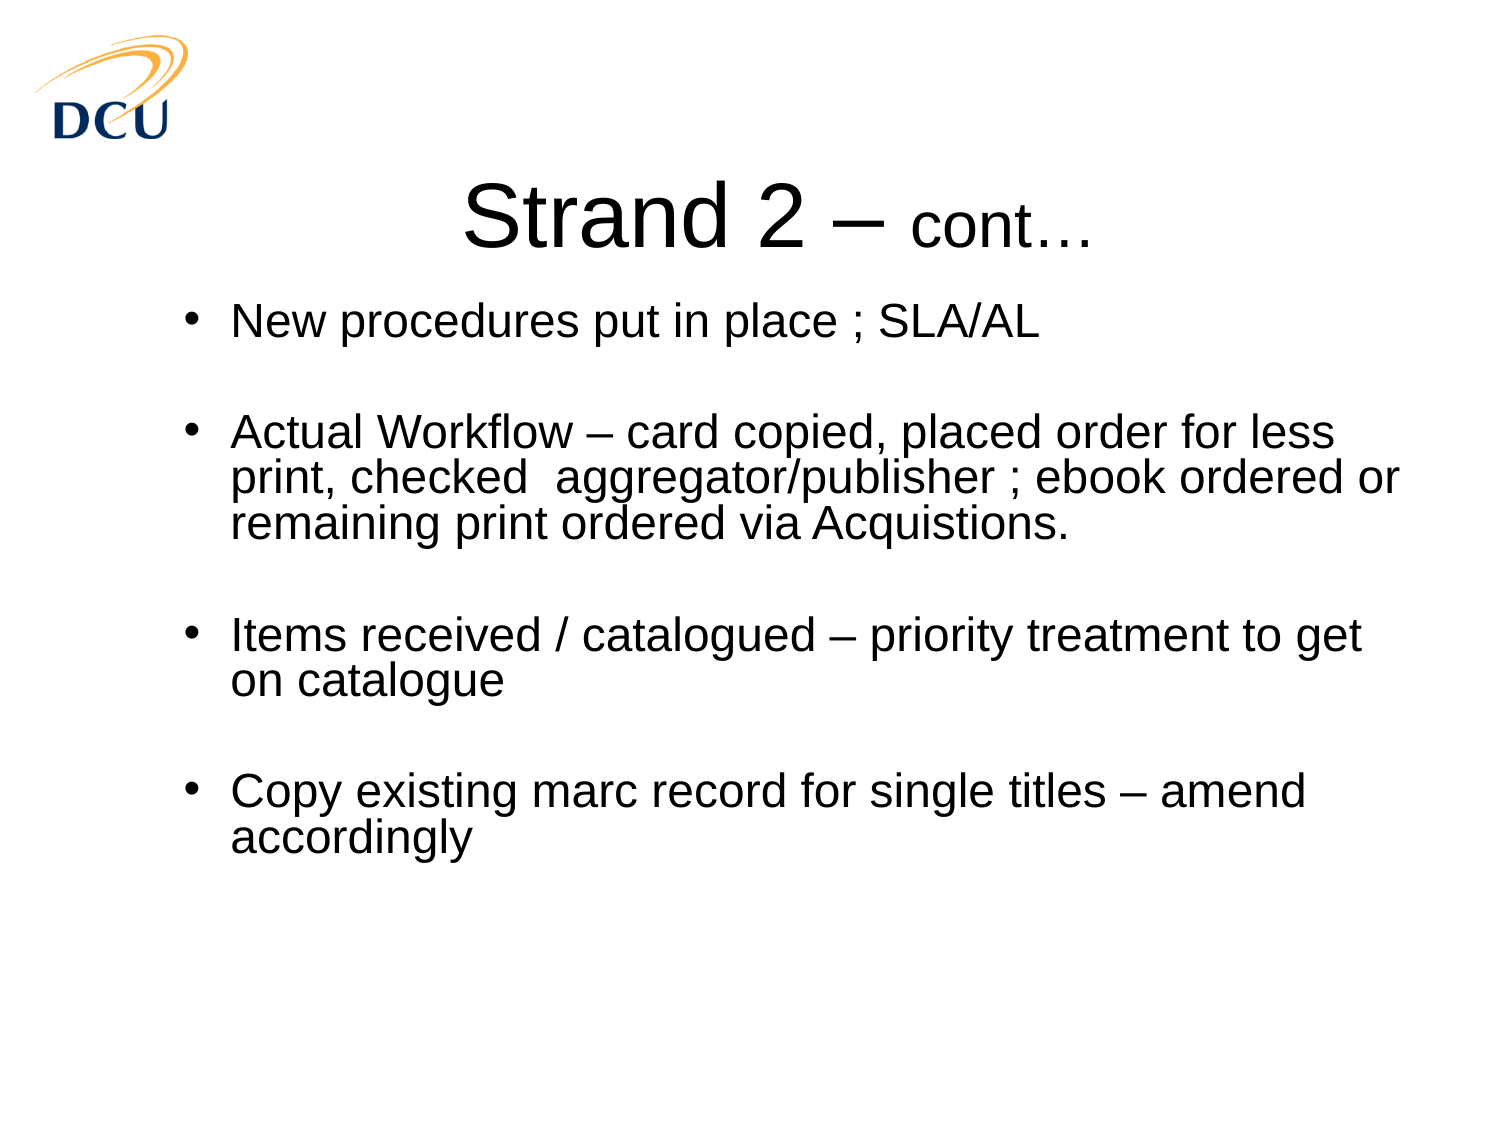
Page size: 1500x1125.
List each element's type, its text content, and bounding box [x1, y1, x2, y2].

picture [34, 34, 188, 139]
title Strand 2 – cont… [116, 128, 1442, 294]
text_box New procedures put in place ; SLA/AL Actual Workflow – card copied, placed order for less print, checked aggregator/publisher ; ebook ordered or remaining print ordered via Acquistions. Items received / catalogued – priority treatment to get on catalogue Copy existing marc record for single titles – amend accordingly [93, 292, 1418, 1055]
